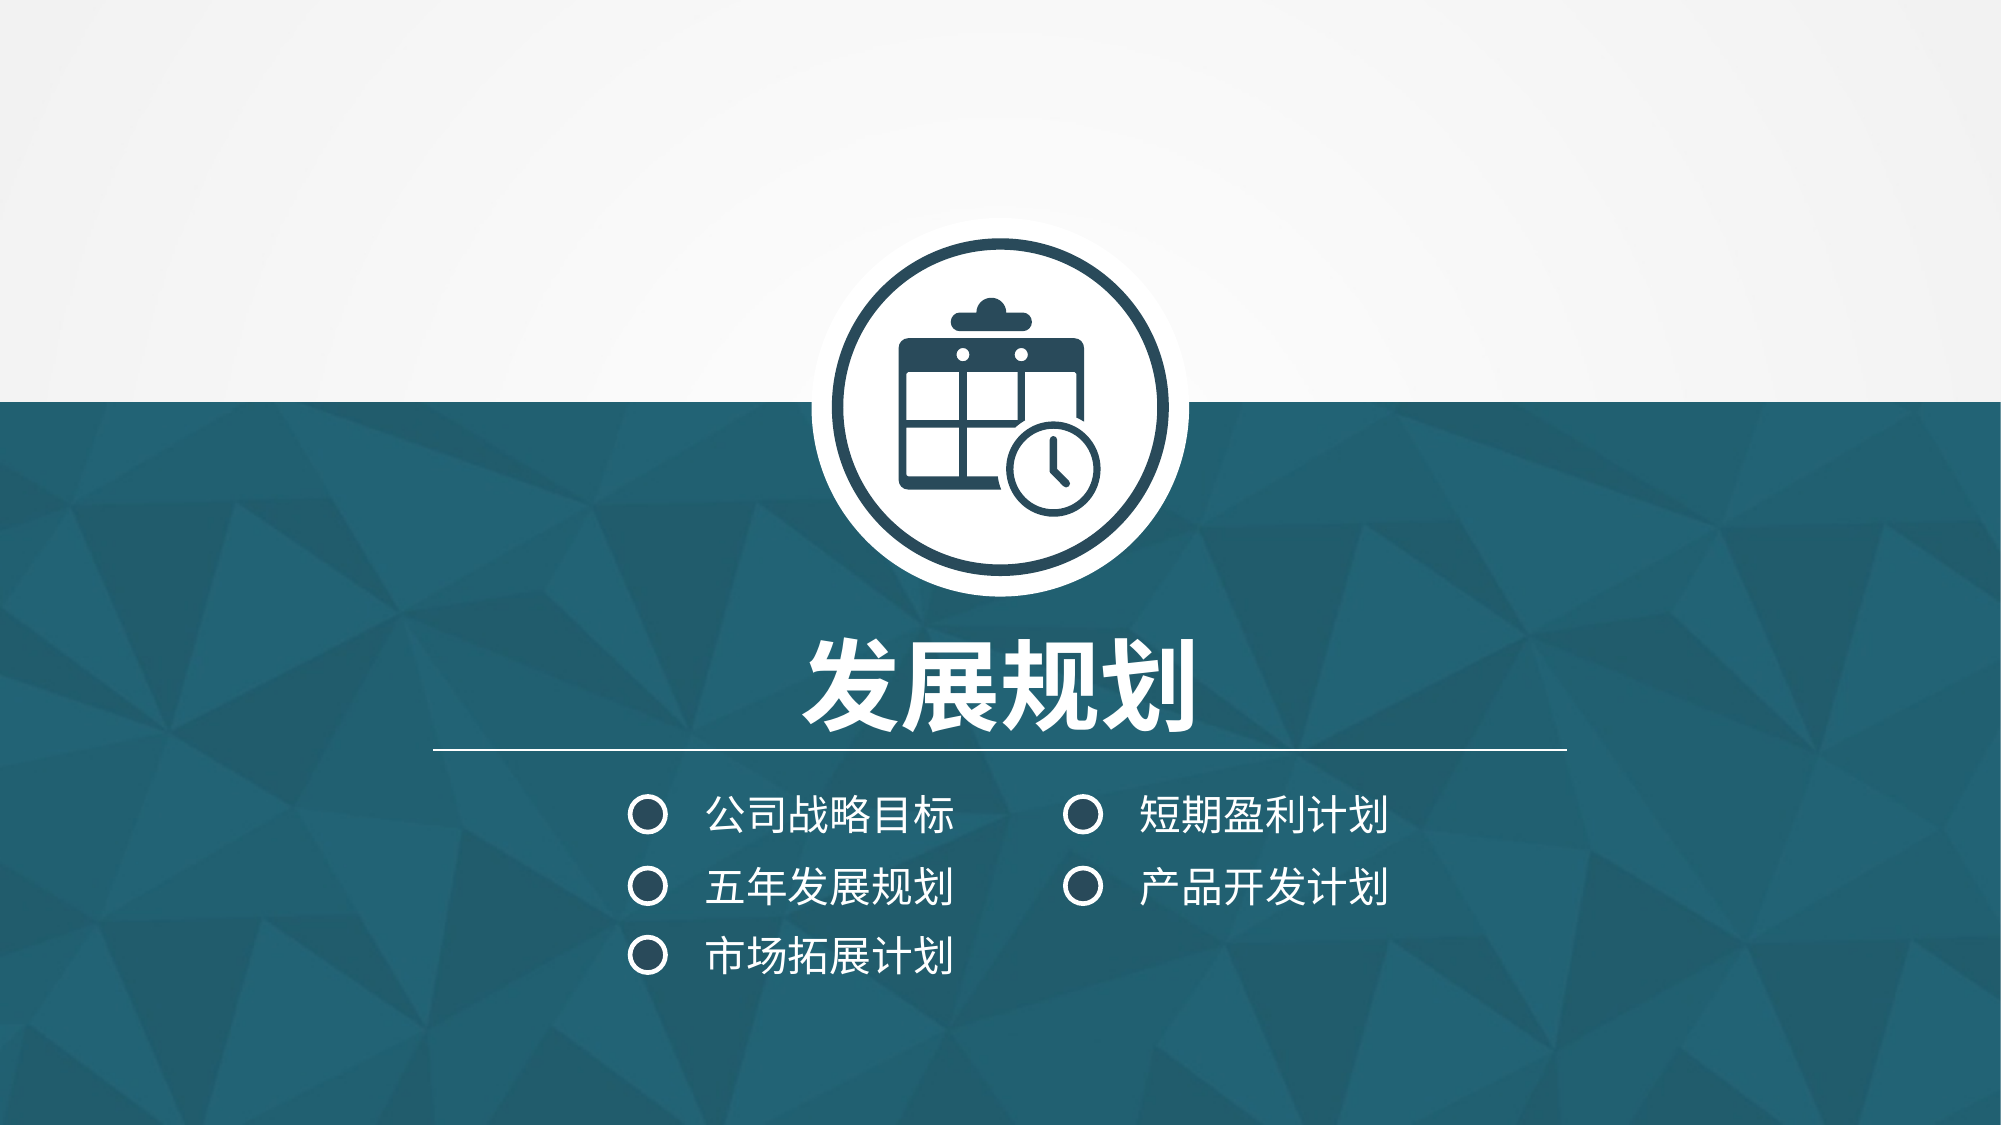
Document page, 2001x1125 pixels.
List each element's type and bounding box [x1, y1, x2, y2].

text_box [811, 217, 1190, 597]
picture [0, 0, 2001, 1125]
